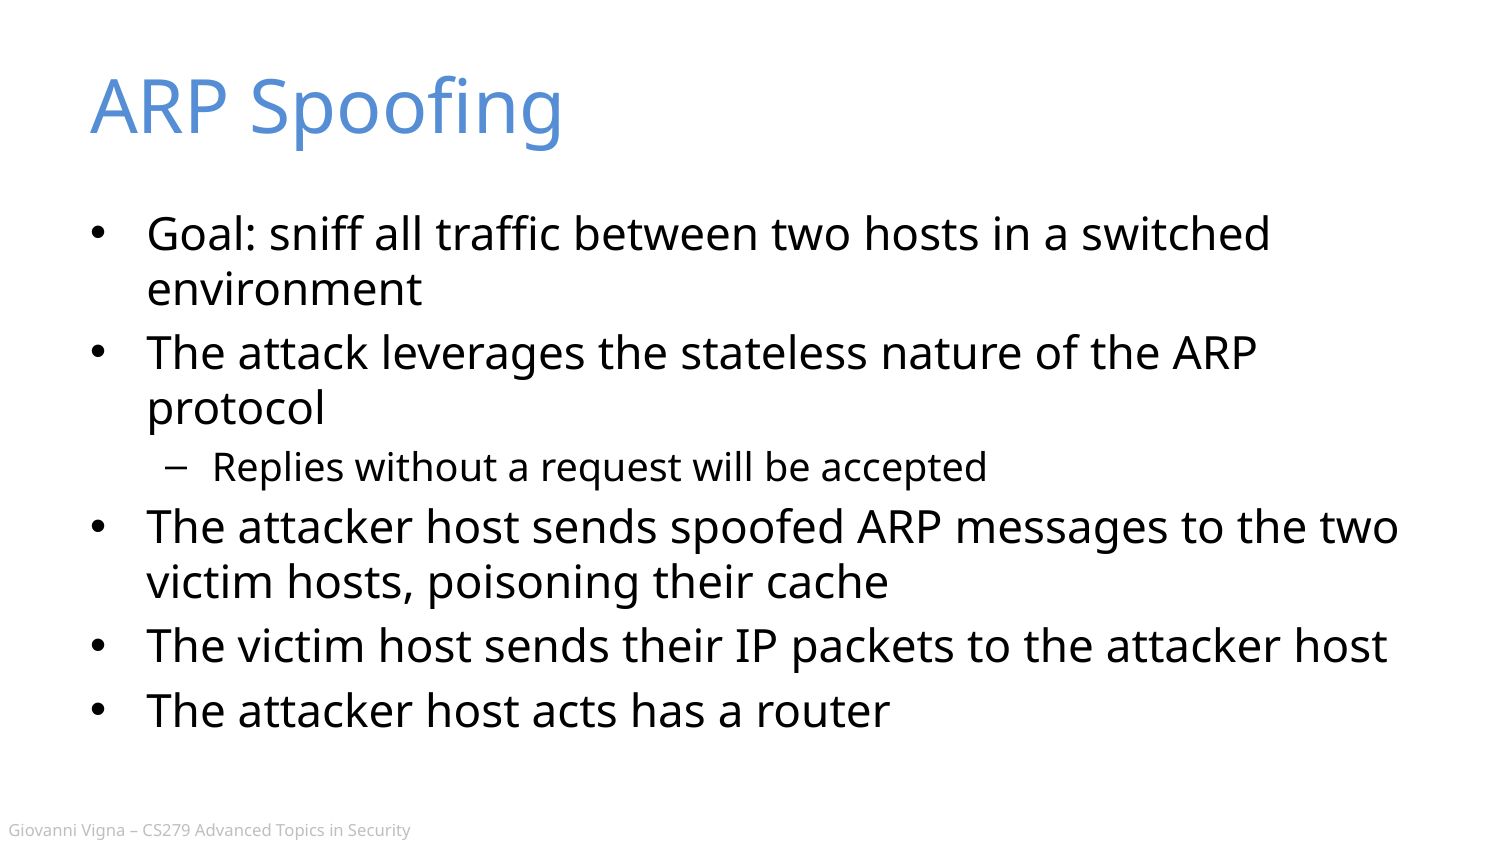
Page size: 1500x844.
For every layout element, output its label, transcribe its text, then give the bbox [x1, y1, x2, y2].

title ARP Spoofing [75, 33, 1425, 175]
list Goal: sniff all traffic between two hosts in a switched environment The attack leverages the stateless nature of the ARP protocol Replies without a request will be accepted The attacker host sends spoofed ARP messages to the two victim hosts, poisoning their cache The victim host sends their IP packets to the attacker host The attacker host acts has a router [75, 196, 1425, 813]
